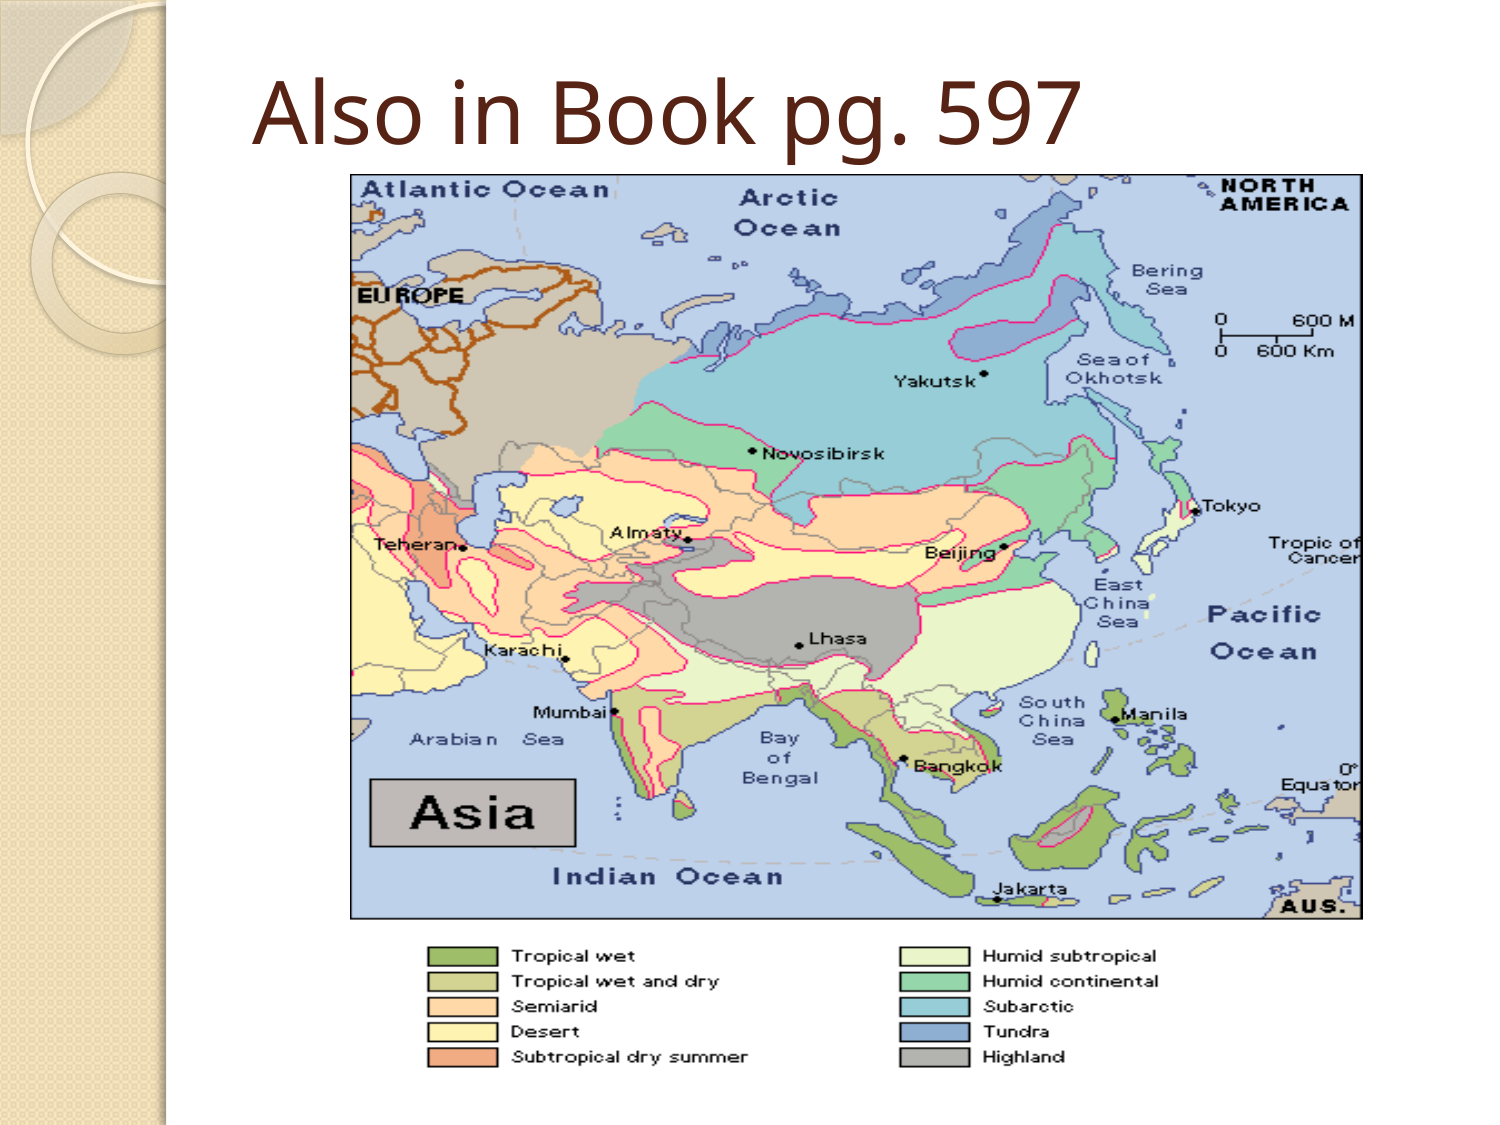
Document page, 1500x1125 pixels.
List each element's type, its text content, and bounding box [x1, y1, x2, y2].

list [349, 174, 1363, 1088]
title Also in Book pg. 597 [237, 50, 1468, 171]
